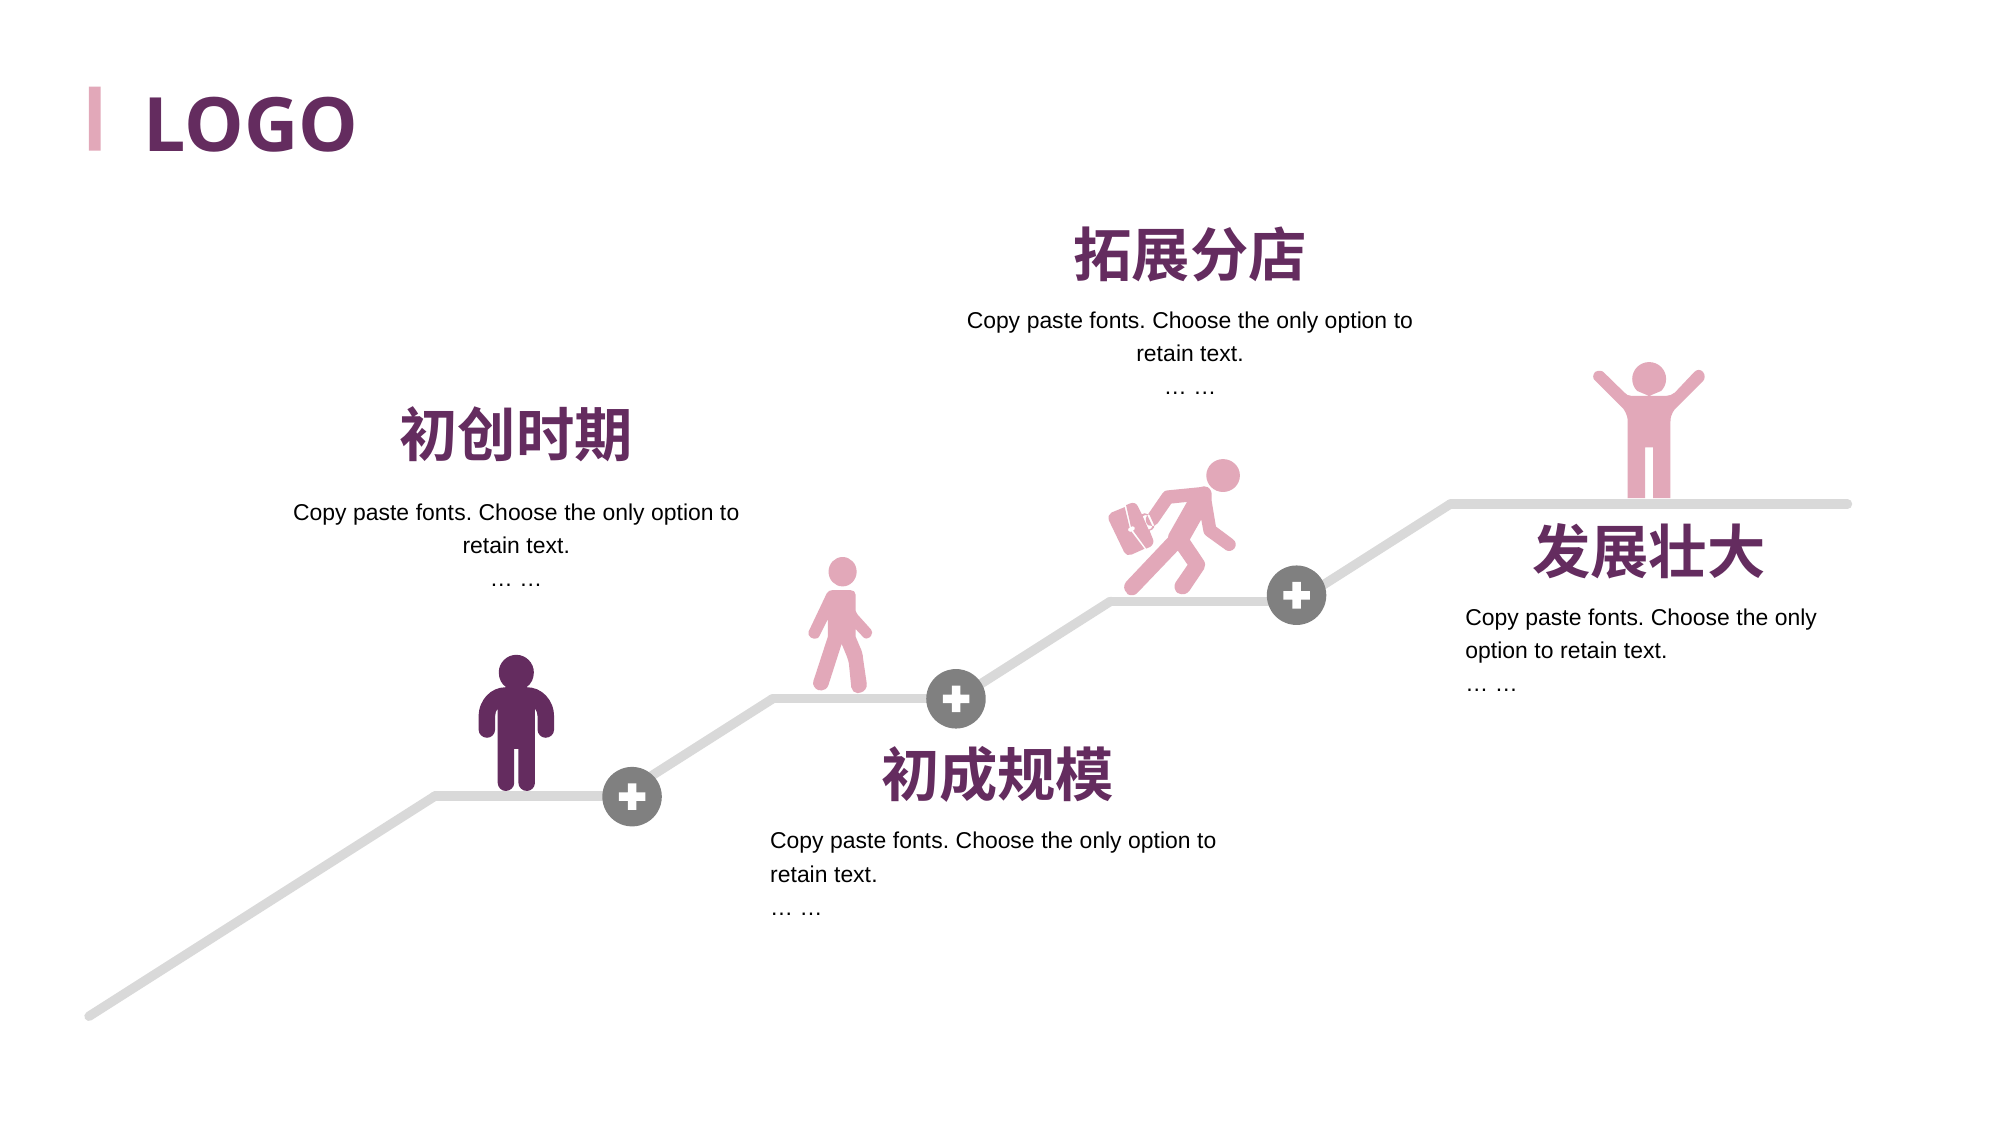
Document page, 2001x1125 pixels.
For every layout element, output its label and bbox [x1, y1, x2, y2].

text_box [88, 213, 1848, 1017]
text_box [105, 82, 1176, 242]
text_box [88, 86, 102, 152]
